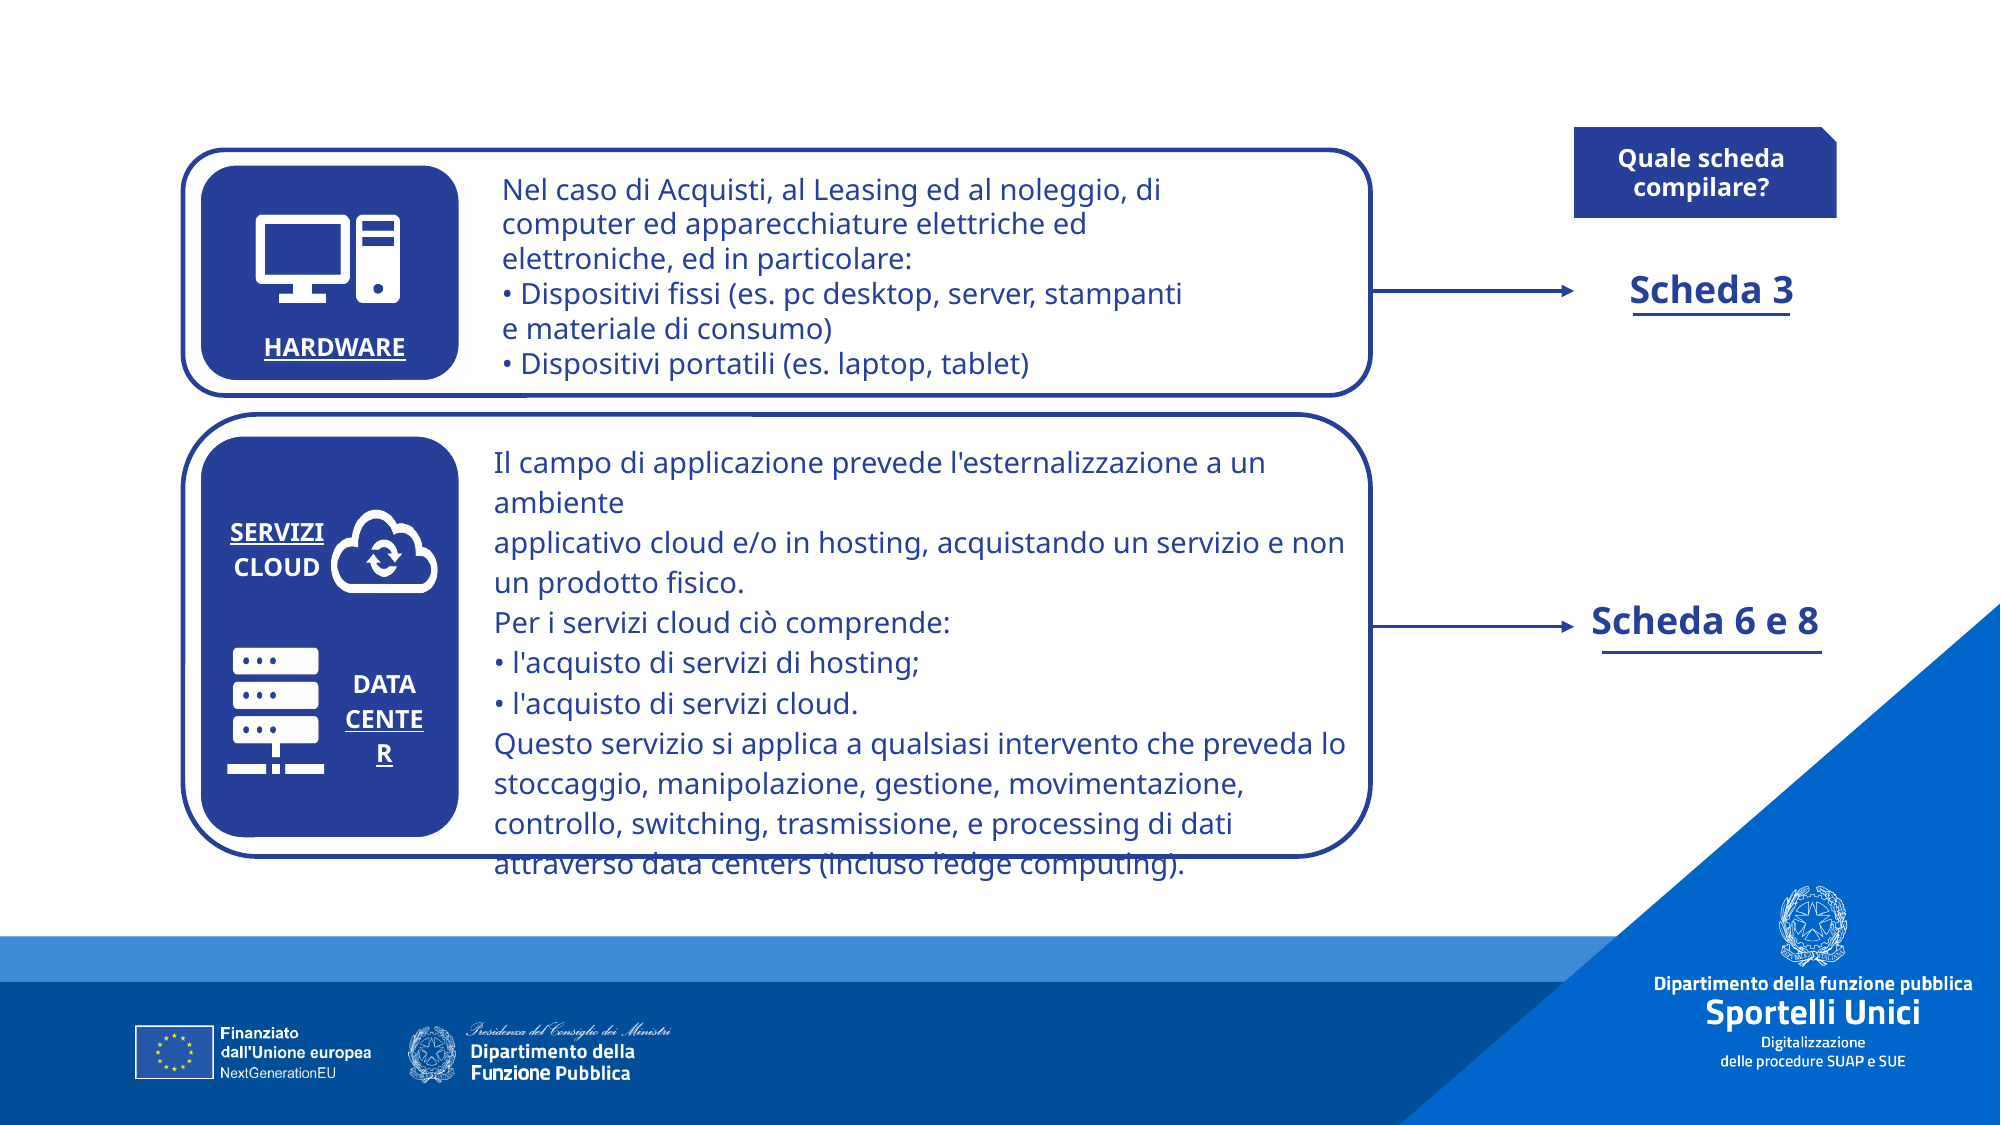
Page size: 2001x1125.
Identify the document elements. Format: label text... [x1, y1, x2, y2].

text_box [181, 148, 1372, 397]
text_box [199, 435, 460, 839]
picture [221, 1067, 335, 1078]
picture [221, 1027, 234, 1039]
picture [466, 1022, 671, 1080]
picture [180, 1035, 192, 1047]
picture [240, 1046, 371, 1061]
picture [180, 1058, 192, 1069]
picture [252, 183, 403, 334]
picture [157, 1058, 169, 1069]
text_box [1574, 582, 1837, 662]
picture [1455, 707, 2001, 1125]
picture [157, 1035, 169, 1047]
text_box [204, 413, 1372, 858]
picture [408, 1026, 456, 1083]
text_box Quale scheda compilare? [1573, 126, 1838, 219]
text_box [181, 440, 199, 831]
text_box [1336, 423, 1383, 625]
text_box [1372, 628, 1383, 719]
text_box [1601, 251, 1822, 331]
